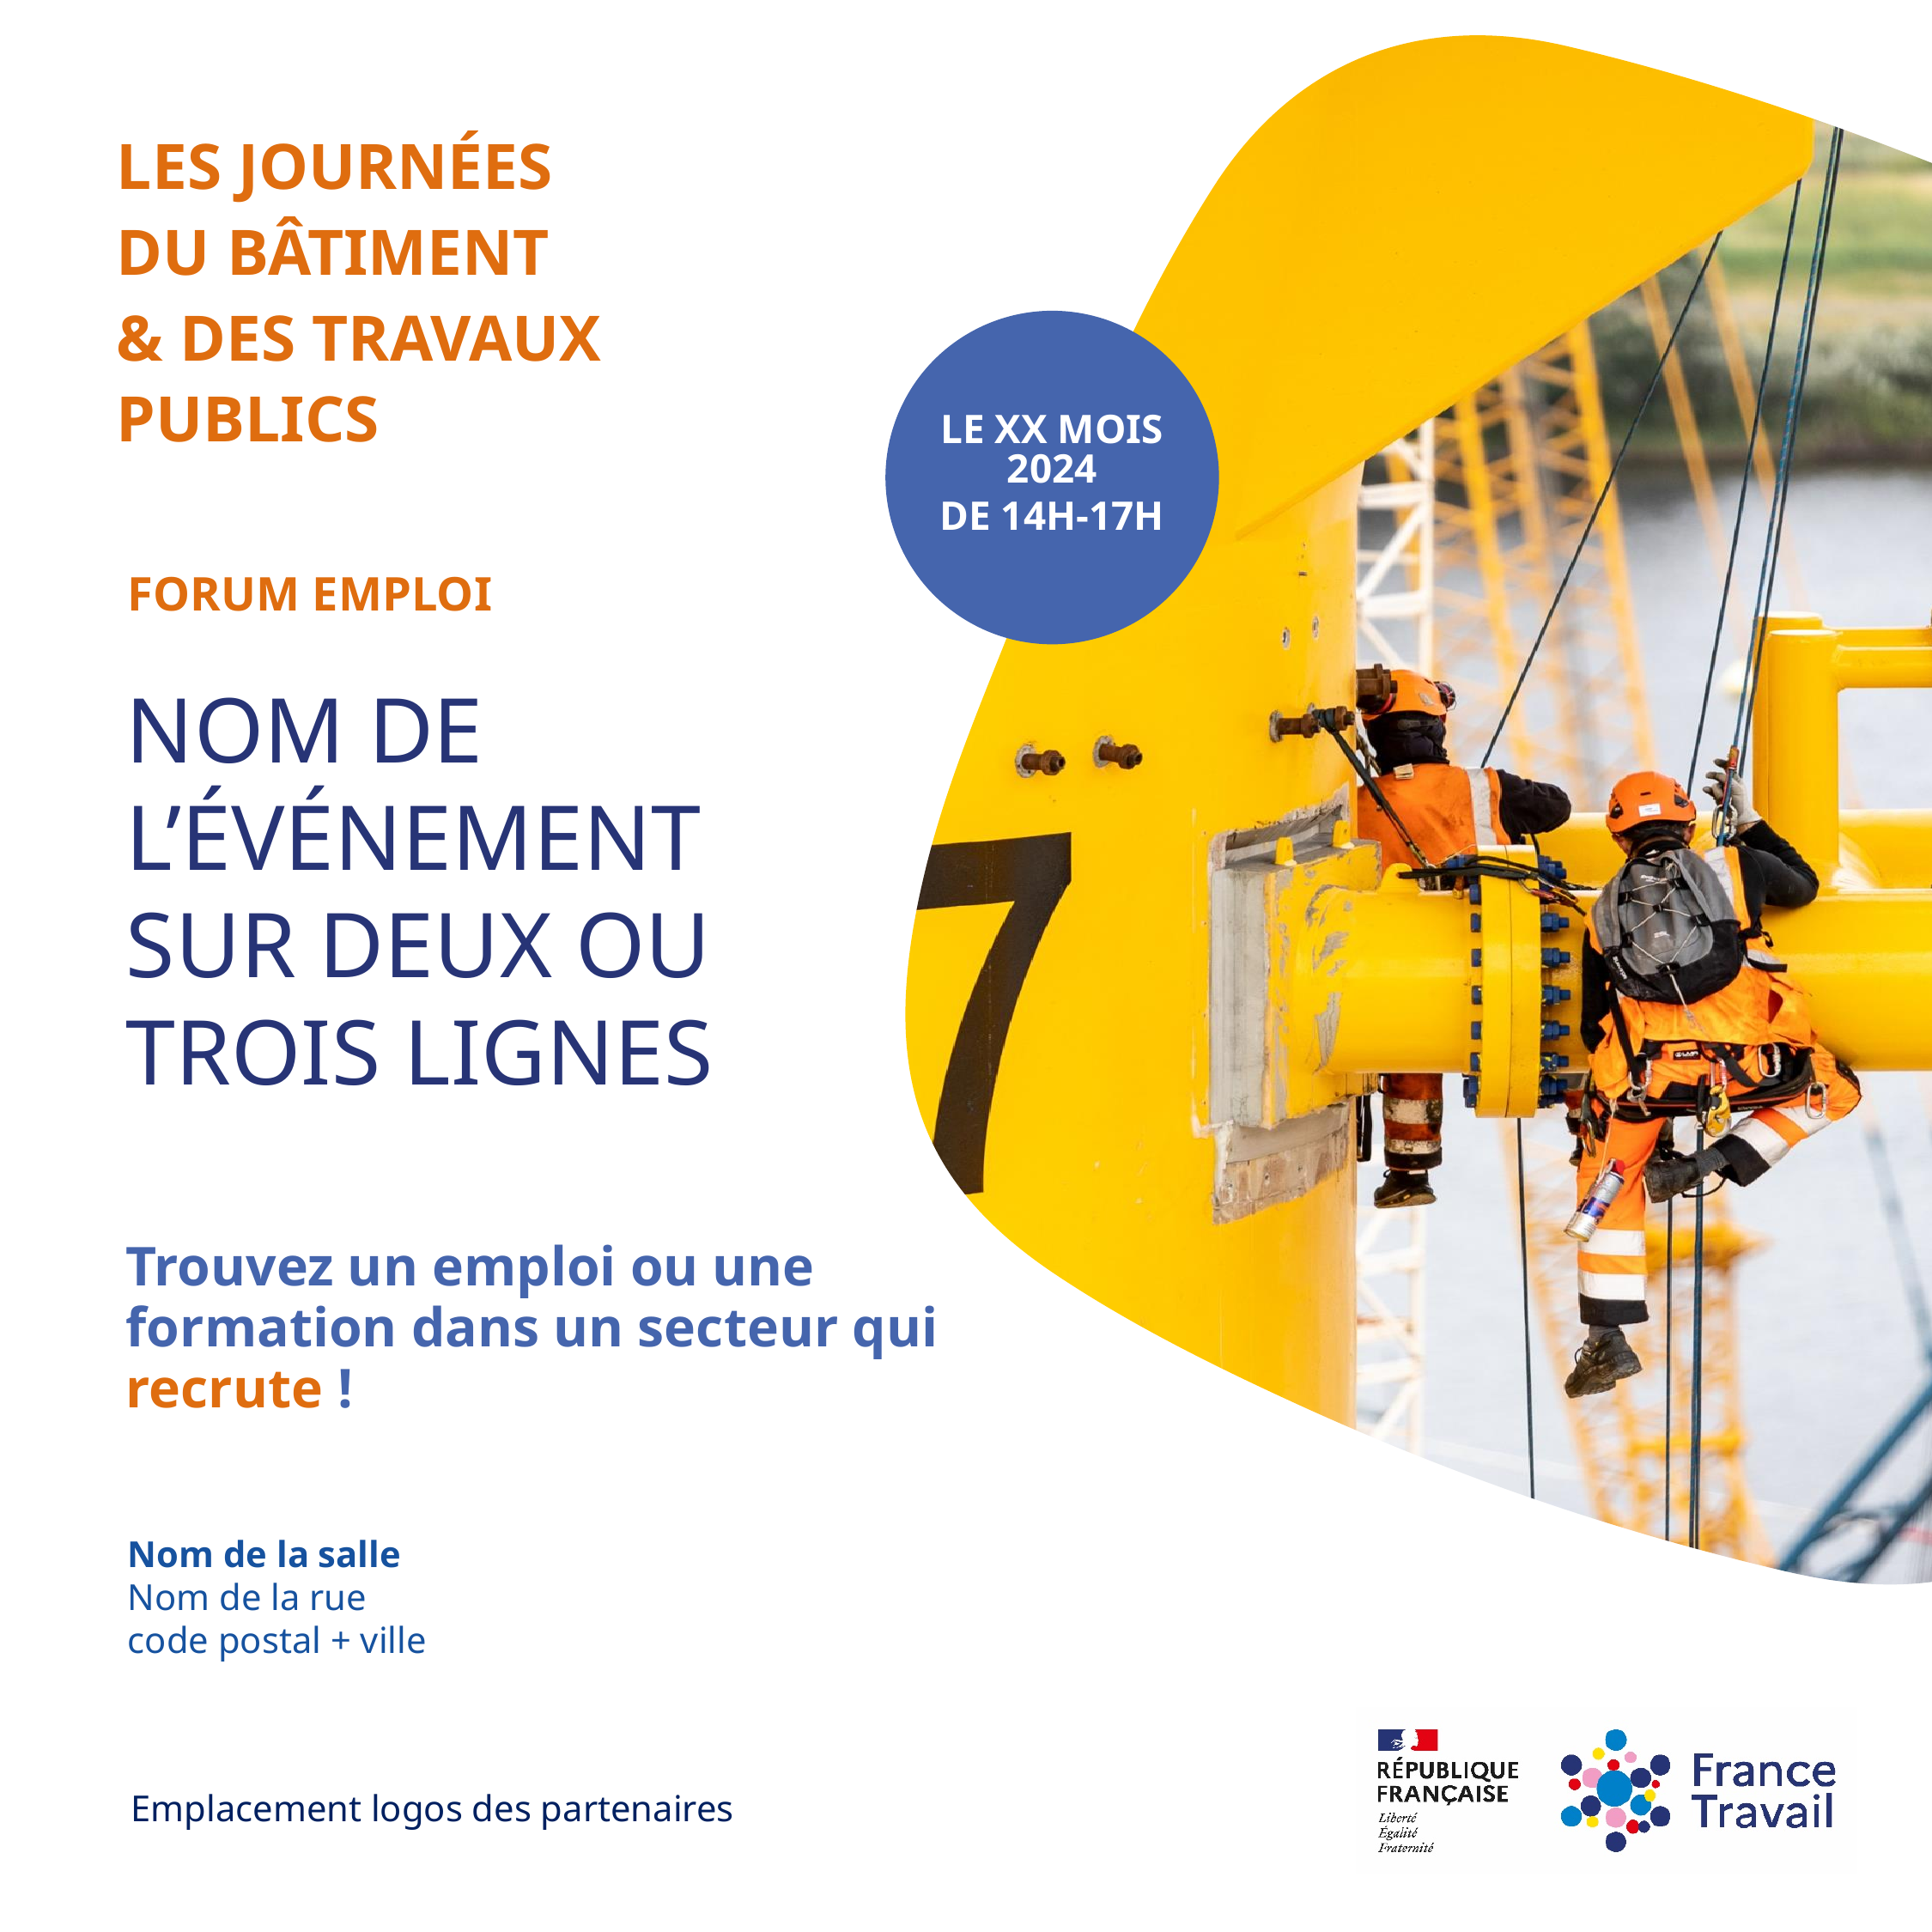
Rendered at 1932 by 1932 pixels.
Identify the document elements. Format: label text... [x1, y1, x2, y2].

picture [1356, 1707, 1857, 1874]
text_box Forum emploi [115, 557, 926, 627]
text_box [966, 309, 1204, 405]
text_box [957, 35, 1932, 1585]
text_box [898, 544, 1206, 646]
text_box Nom de l’événement Sur deux ou trois lignes [113, 667, 957, 1203]
text_box Le xx mois 2024 De 14h-17h [824, 405, 1280, 544]
text_box Nom de la salle Nom de la rue code postal + ville [115, 1525, 1343, 1668]
text_box Emplacement logos des partenaires [131, 1790, 1016, 1932]
text_box Les journées du bâtiment & des travaux publics [104, 115, 966, 500]
text_box Trouvez un emploi ou une formation dans un secteur qui recrute ! [112, 1229, 1030, 1425]
